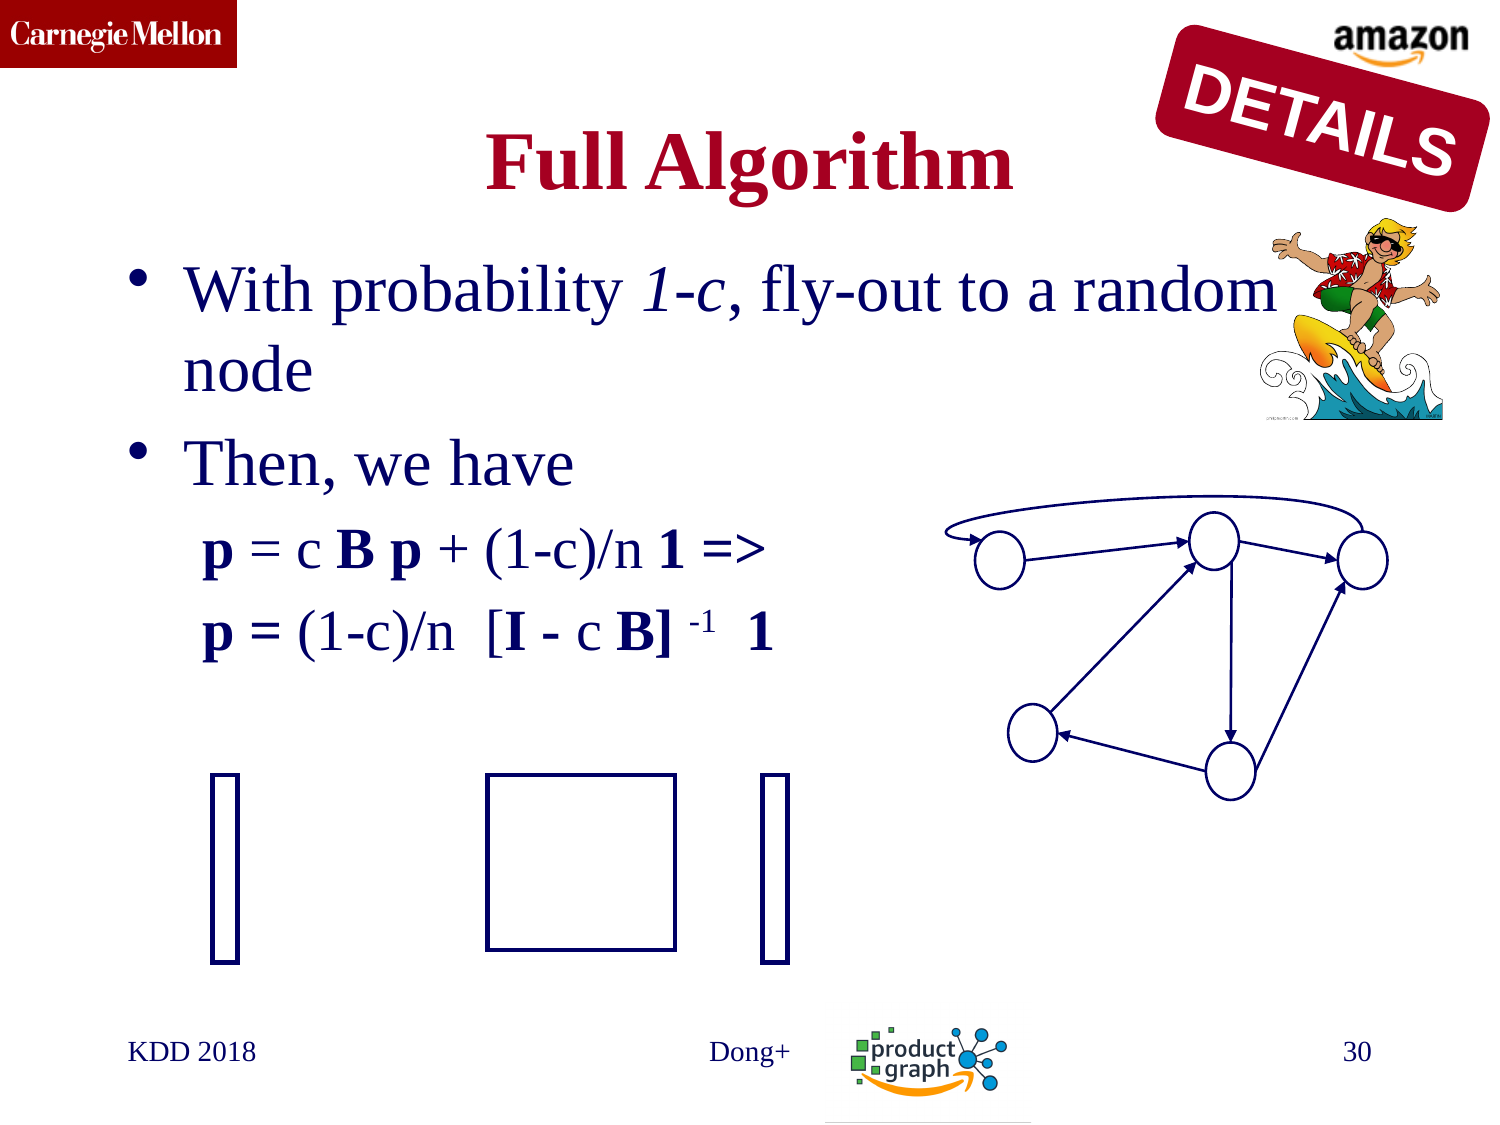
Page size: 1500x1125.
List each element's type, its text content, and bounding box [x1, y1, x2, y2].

text_box [762, 774, 788, 963]
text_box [974, 512, 1388, 801]
title Full Algorithm [112, 99, 1388, 213]
text_box [487, 774, 675, 950]
list With probability 1-c, fly-out to a random node Then, we have p = c B p + (1-c)/n 1 => p = (1-c)/n [I - c B] -1 1 [112, 237, 1388, 1001]
text_box DETAILS [1155, 24, 1490, 213]
footer Dong+ [512, 1024, 988, 1101]
slide_number KDD 2018 [112, 1024, 426, 1101]
picture [1322, 4, 1484, 88]
picture [0, 0, 237, 68]
slide_number 30 [1074, 1024, 1388, 1101]
picture [1256, 212, 1449, 425]
text_box [212, 774, 238, 963]
